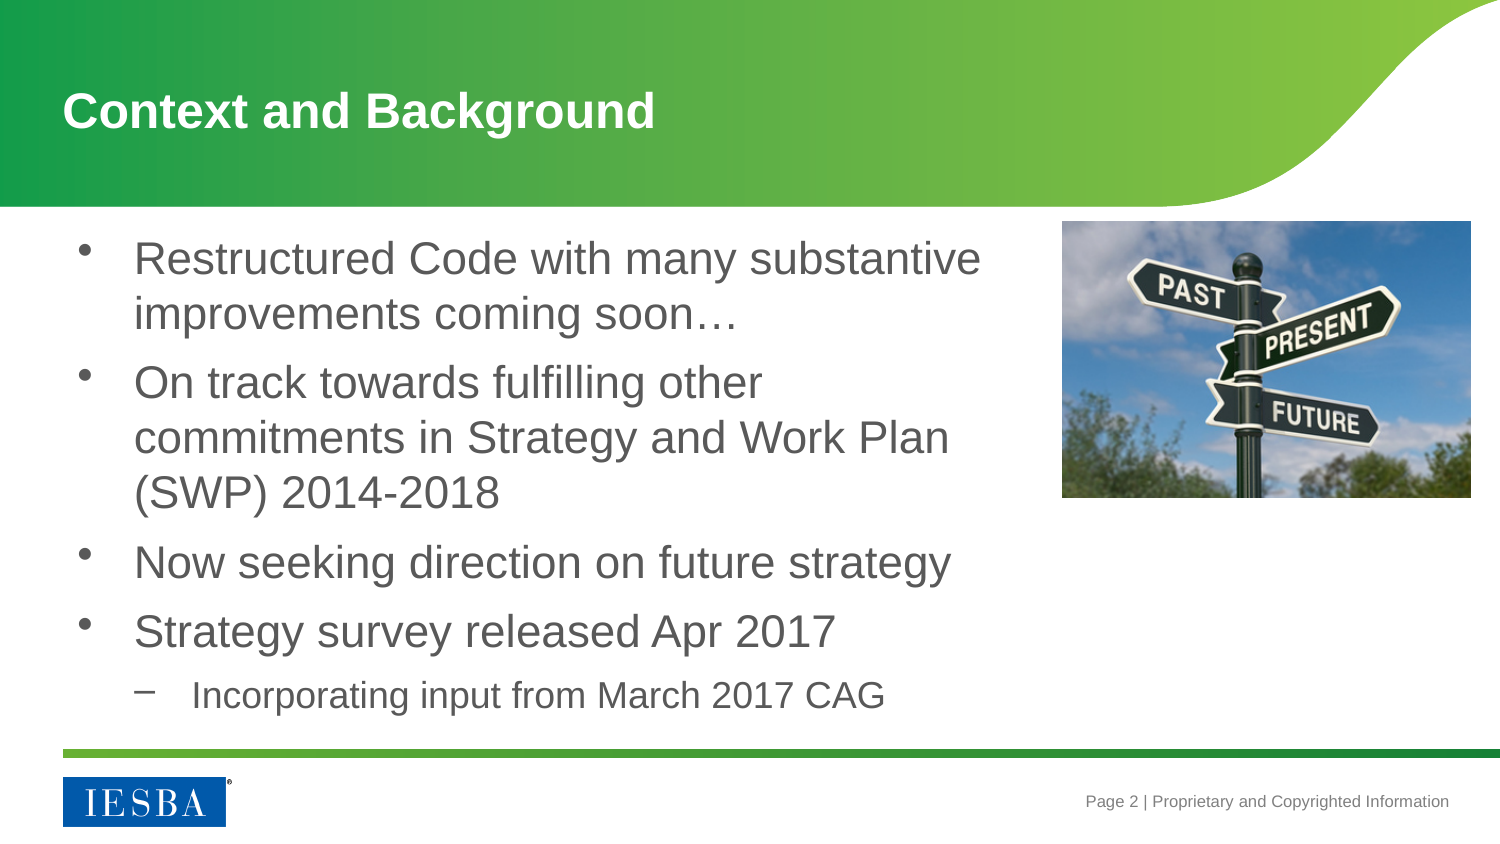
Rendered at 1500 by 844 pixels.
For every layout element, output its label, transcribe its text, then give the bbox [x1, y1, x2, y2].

picture [63, 777, 232, 827]
title Context and Background [62, 75, 1300, 142]
picture [0, 0, 1500, 207]
list Restructured Code with many substantive improvements coming soon… On track towards fulfilling other commitments in Strategy and Work Plan (SWP) 2014-2018 Now seeking direction on future strategy Strategy survey released Apr 2017 Incorporating input from March 2017 CAG [62, 220, 1063, 747]
picture [1062, 221, 1471, 498]
